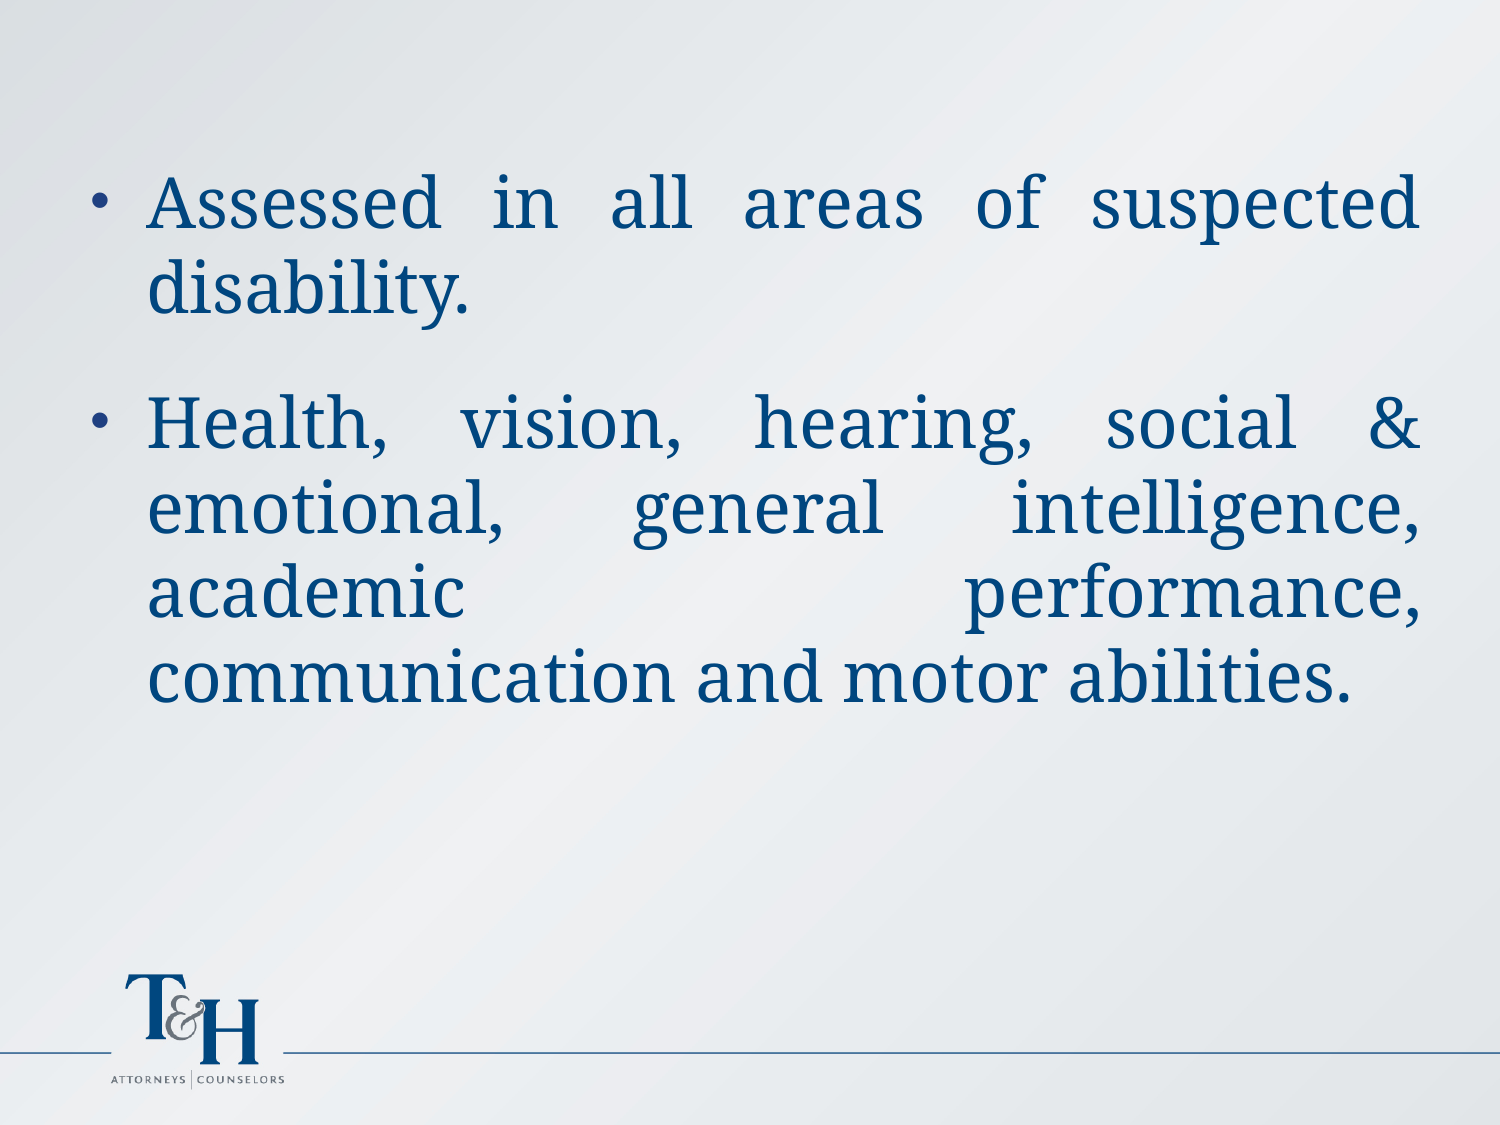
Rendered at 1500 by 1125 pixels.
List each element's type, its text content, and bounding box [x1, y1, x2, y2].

picture [0, 0, 1500, 1125]
list Assessed in all areas of suspected disability. Health, vision, hearing, social & emotional, general intelligence, academic performance, communication and motor abilities. [74, 149, 1438, 926]
